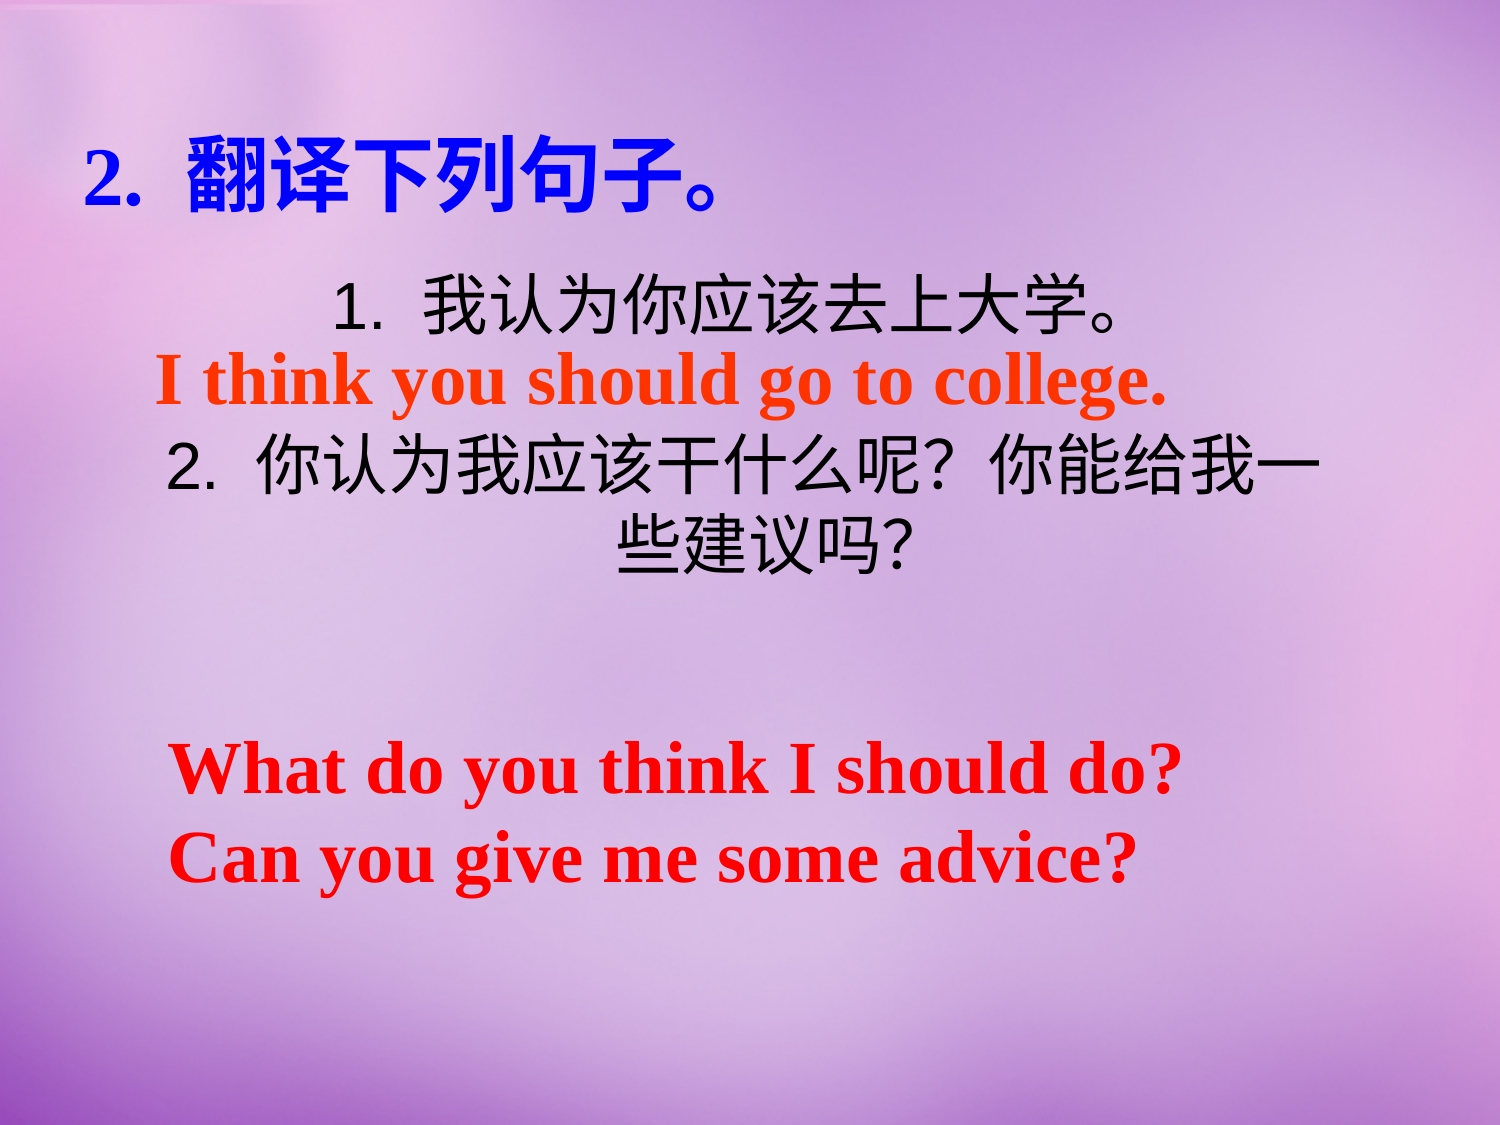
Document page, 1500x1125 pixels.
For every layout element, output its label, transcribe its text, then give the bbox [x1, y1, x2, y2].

picture [0, 0, 1500, 1125]
list 1. 我认为你应该去上大学。 2. 你认为我应该干什么呢？你能给我一 些建议吗？ [64, 255, 1424, 1047]
text_box What do you think I should do? Can you give me some advice? [152, 716, 1329, 908]
title 2. 翻译下列句子。 [64, 113, 786, 231]
text_box I think you should go to college. [139, 321, 1416, 427]
